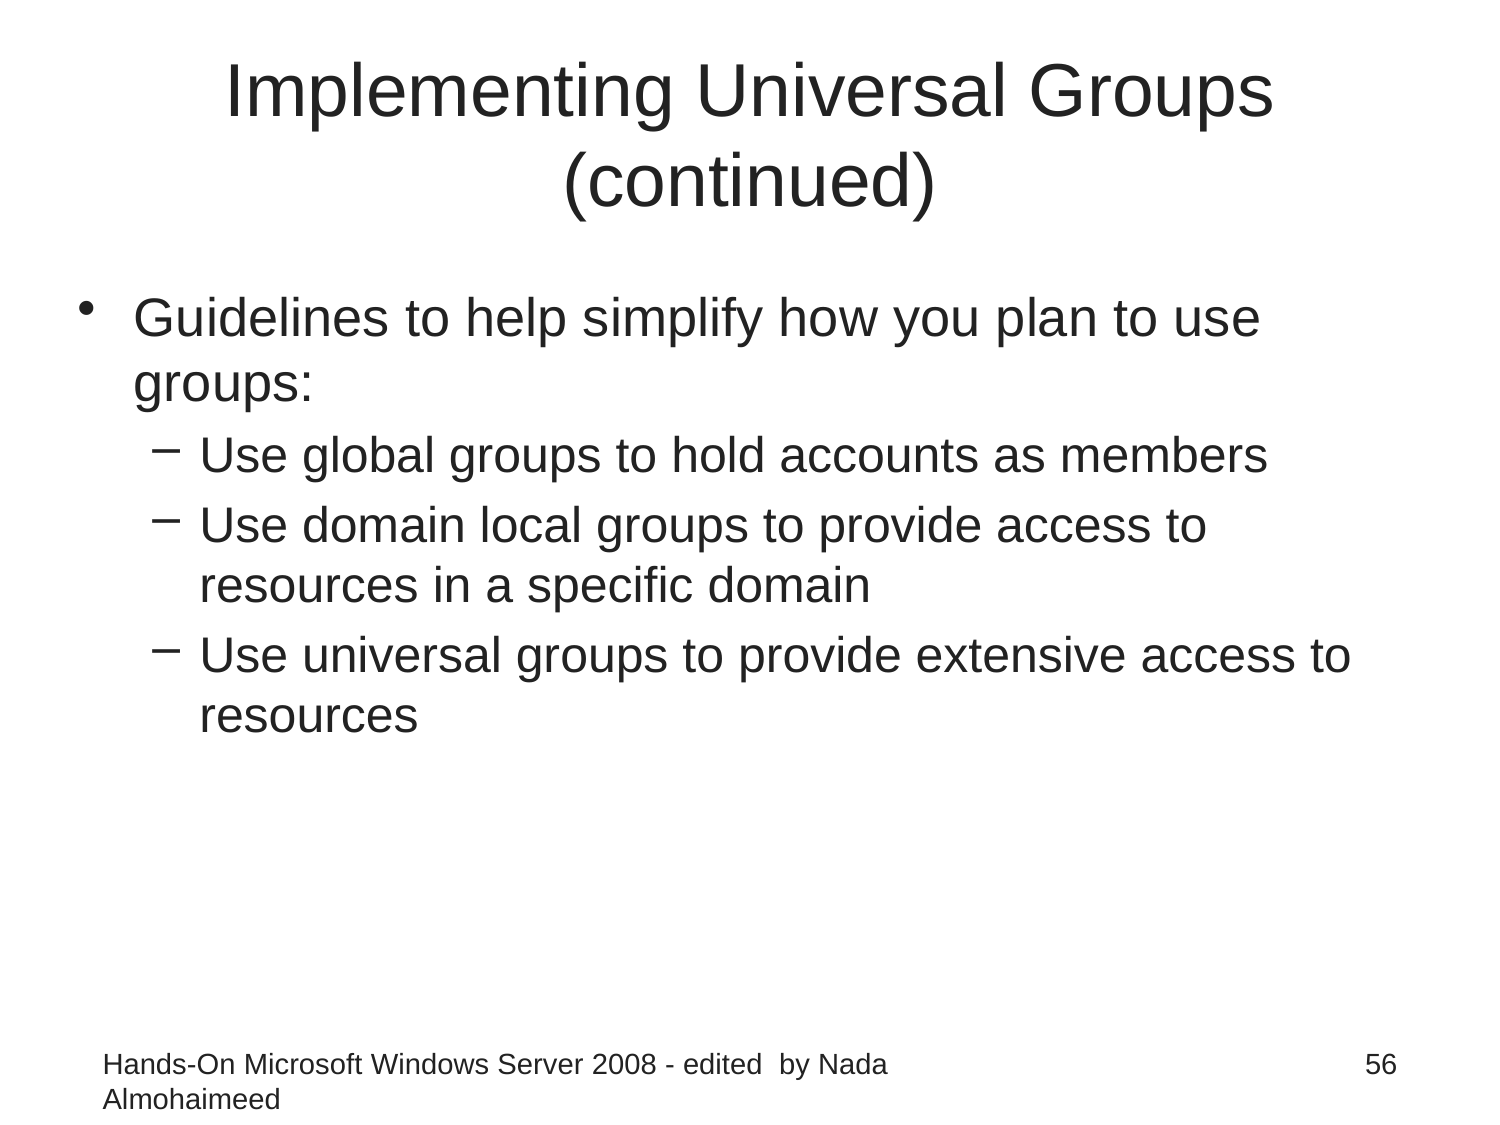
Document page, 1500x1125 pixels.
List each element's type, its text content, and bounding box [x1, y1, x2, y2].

footer Hands-On Microsoft Windows Server 2008 - edited by Nada Almohaimeed [87, 1037, 1051, 1101]
slide_number 56 [1074, 1037, 1413, 1101]
list Guidelines to help simplify how you plan to use groups: Use global groups to hold accounts as members Use domain local groups to provide access to resources in a specific domain Use universal groups to provide extensive access to resources [62, 274, 1426, 1026]
title Implementing Universal Groups (continued) [87, 37, 1413, 226]
